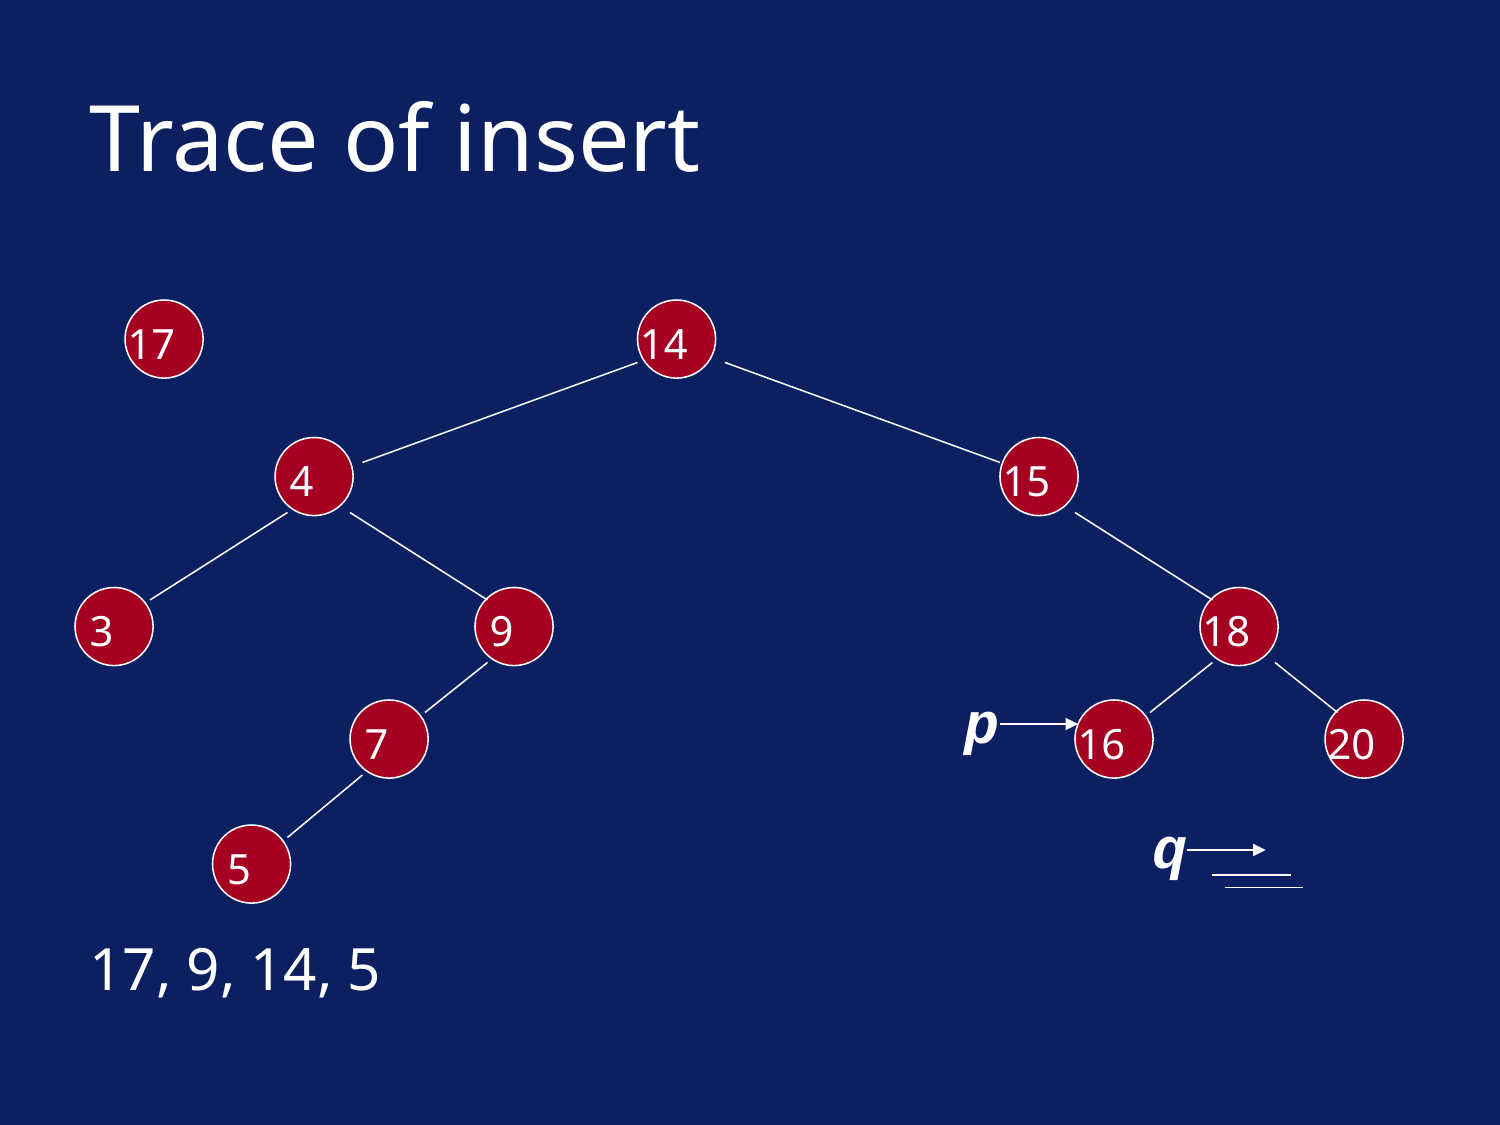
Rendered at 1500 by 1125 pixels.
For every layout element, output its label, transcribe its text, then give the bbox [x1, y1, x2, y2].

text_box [112, 299, 204, 389]
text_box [724, 362, 1001, 463]
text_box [1312, 699, 1404, 789]
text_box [62, 587, 154, 676]
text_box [262, 437, 354, 526]
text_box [1074, 512, 1213, 601]
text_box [199, 824, 291, 914]
title Trace of insert [74, 59, 1425, 210]
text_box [362, 362, 638, 463]
list 17, 9, 14, 5 [74, 924, 1425, 1038]
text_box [1149, 662, 1213, 713]
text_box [287, 774, 363, 838]
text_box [987, 437, 1079, 526]
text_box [624, 299, 716, 389]
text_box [424, 662, 488, 713]
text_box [149, 512, 288, 601]
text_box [1062, 699, 1154, 789]
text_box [337, 699, 429, 789]
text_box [942, 677, 1079, 756]
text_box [1130, 802, 1266, 881]
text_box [349, 512, 488, 601]
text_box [1274, 662, 1338, 713]
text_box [462, 587, 554, 676]
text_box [1212, 849, 1304, 901]
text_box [1187, 587, 1279, 676]
